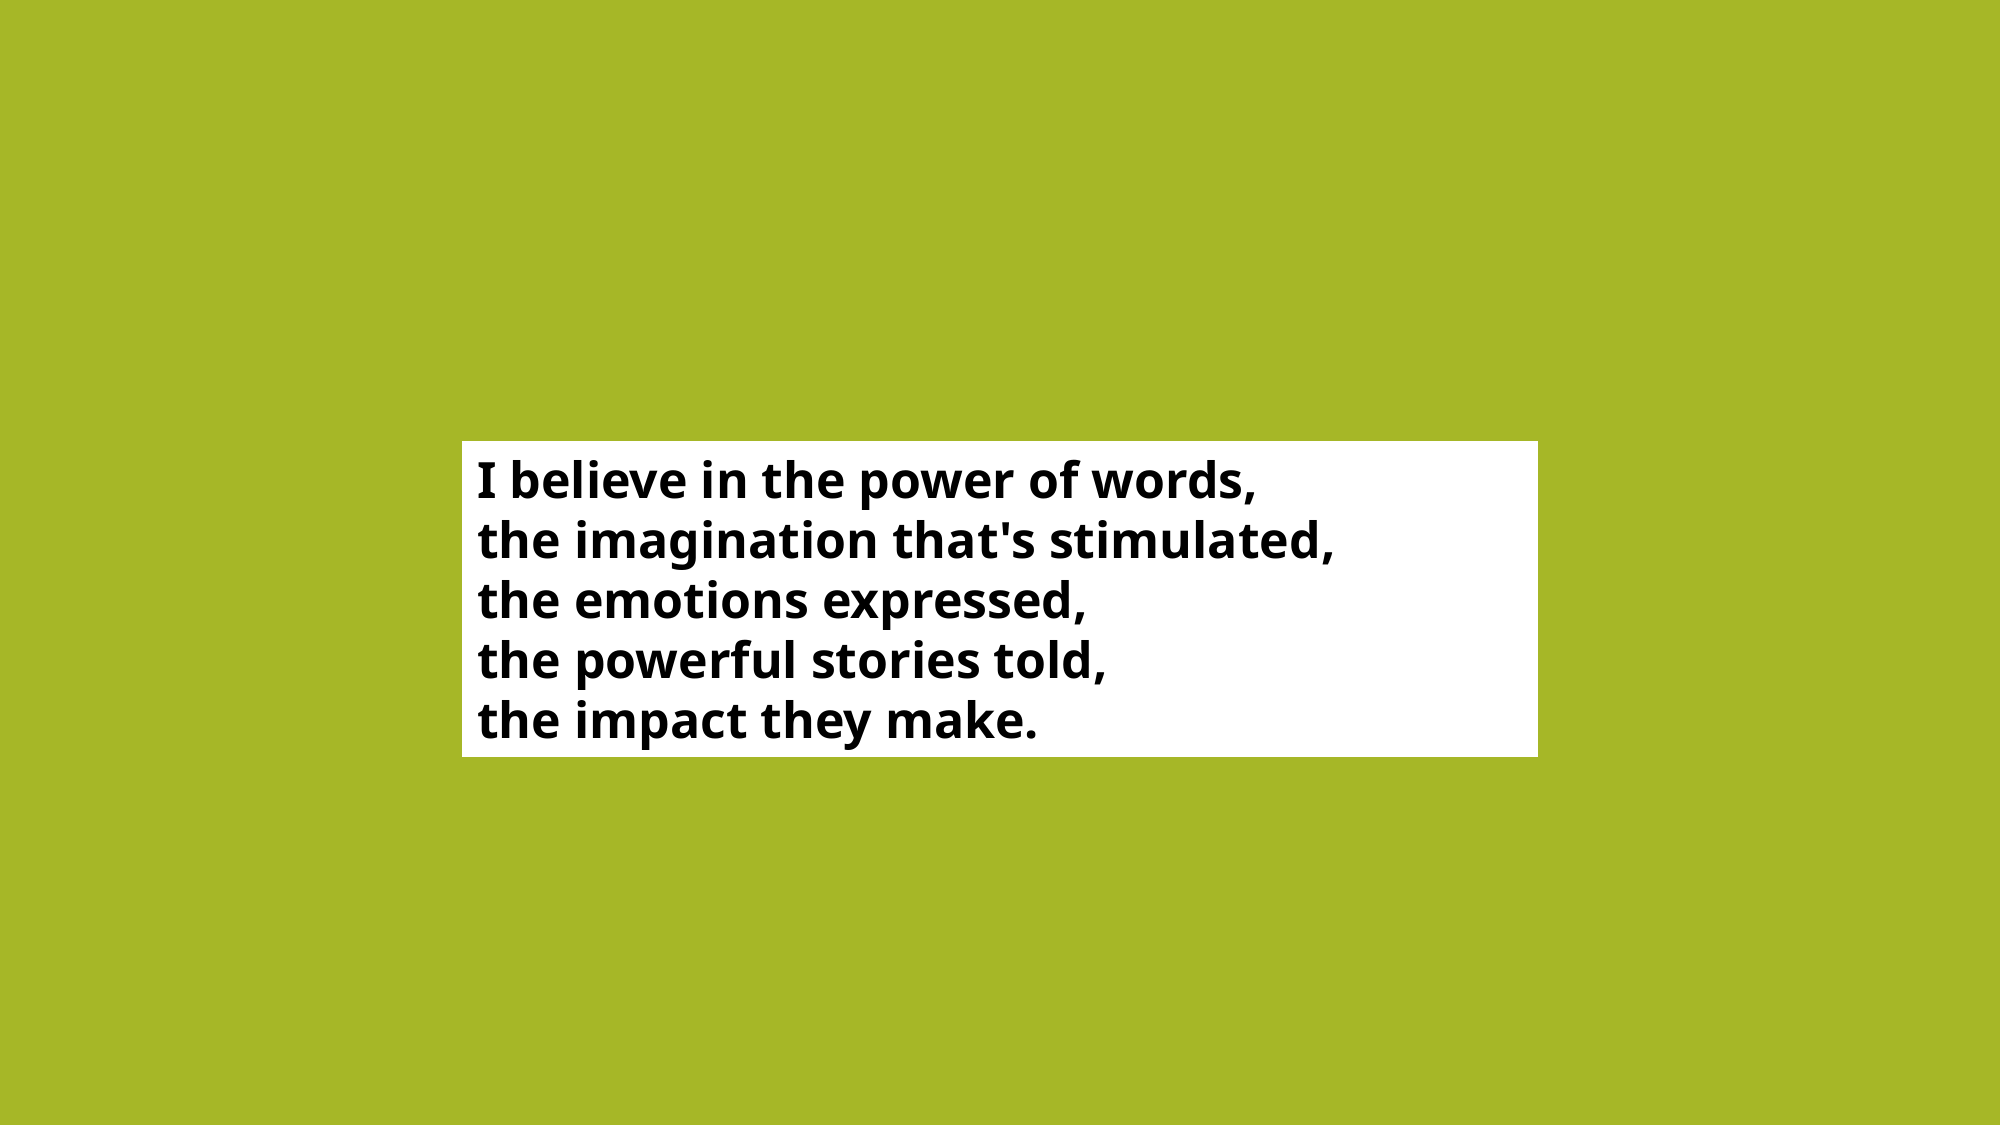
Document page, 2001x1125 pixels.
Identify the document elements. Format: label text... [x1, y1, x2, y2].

text_box I believe in the power of words, the imagination that's stimulated, the emotions expressed, the powerful stories told, the impact they make. [462, 441, 1538, 757]
